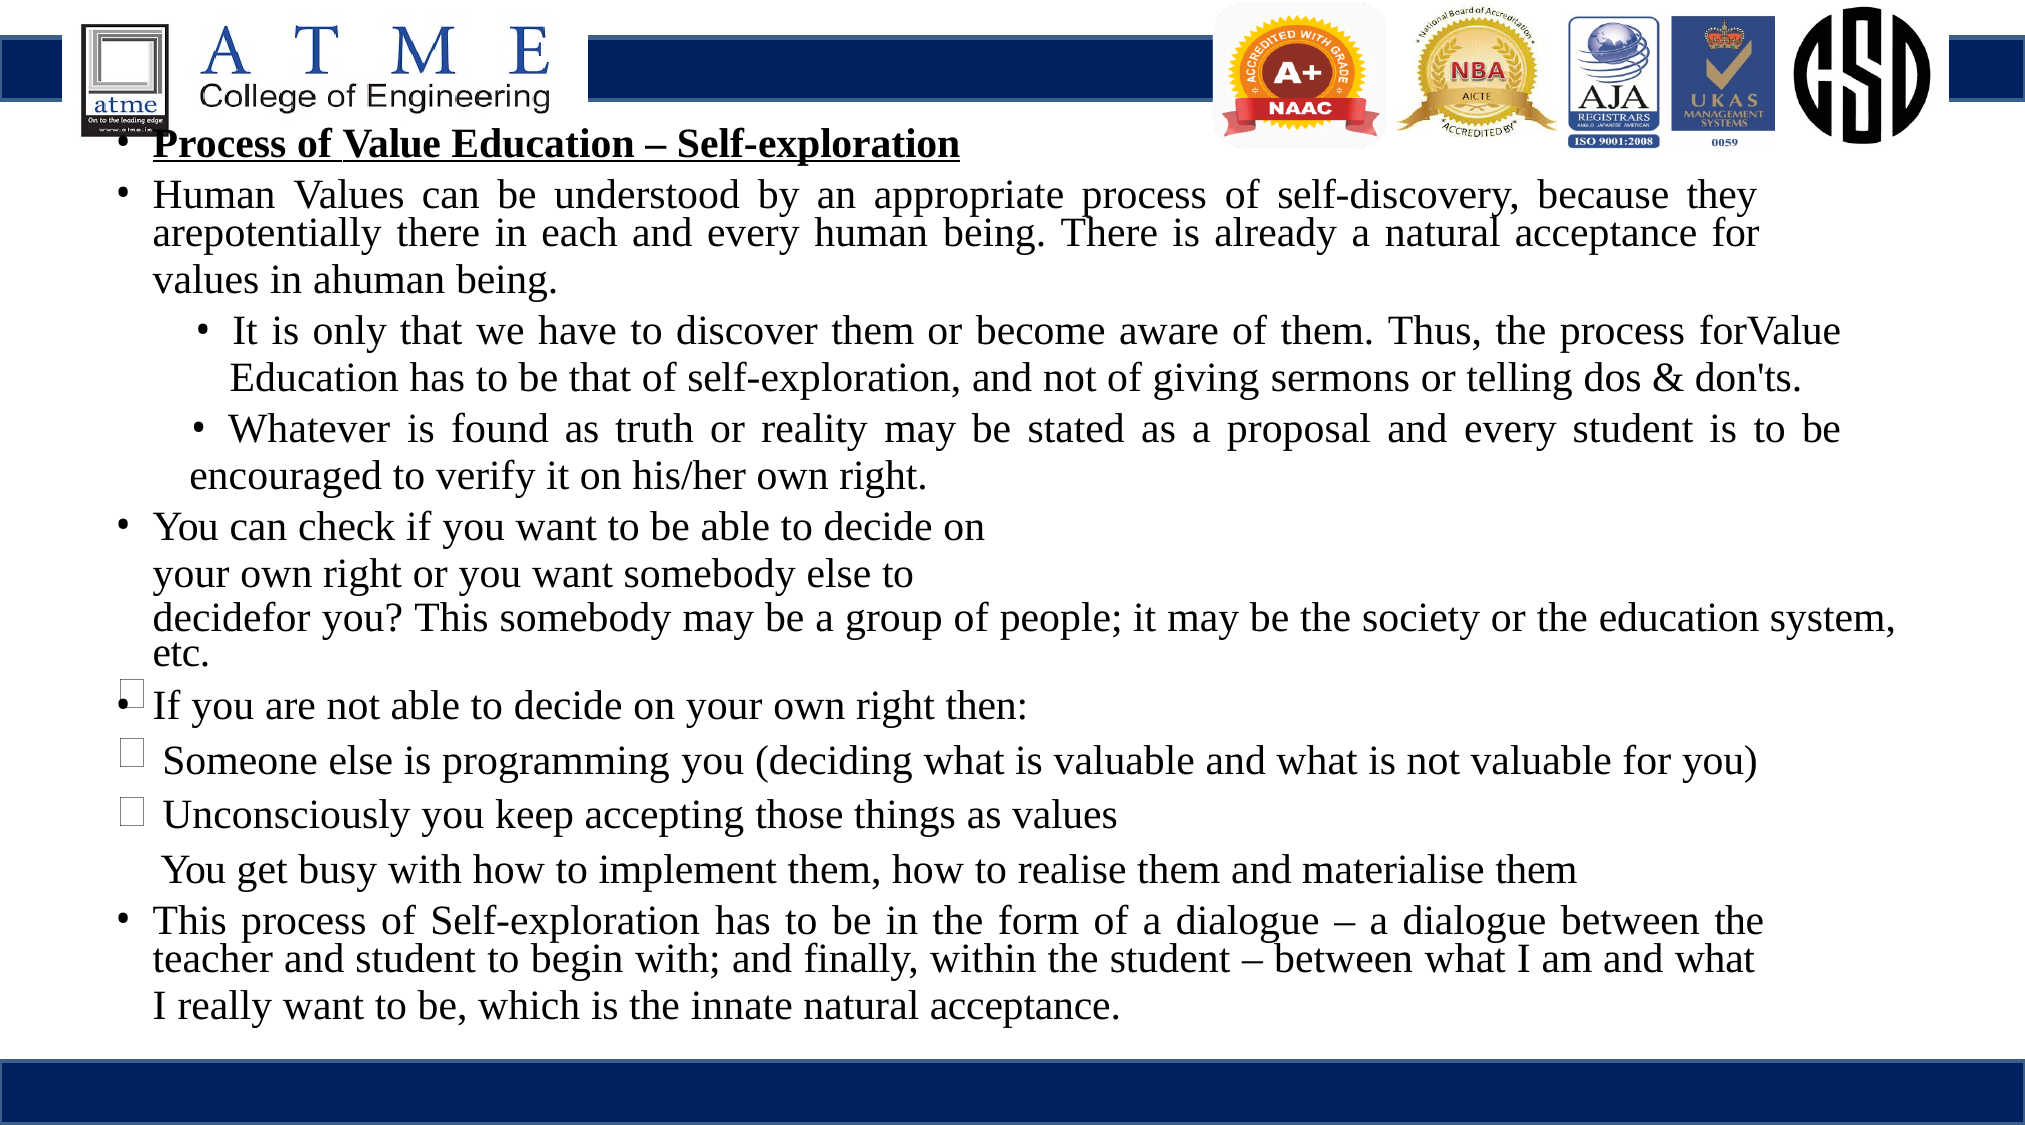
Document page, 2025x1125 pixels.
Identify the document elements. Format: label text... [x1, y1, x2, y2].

picture [62, 0, 588, 157]
picture [113, 784, 186, 837]
picture [113, 725, 186, 777]
picture [1212, 0, 1949, 150]
picture [113, 666, 186, 718]
text_box Process of Value Education – Self-exploration Human Values can be understood by an appropriate process of self-discovery, because they arepotentially there in each and every human being. There is already a natural acceptance for values in ahuman being. It is only that we have to discover them or become aware of them. Thus, the process forValue Education has to be that of self-exploration, and not of giving sermons or telling dos & don'ts. Whatever is found as truth or reality may be stated as a proposal and every student is to be encouraged to verify it on his/her own right. You can check if you want to be able to decide on your own right or you want somebody else to decidefor you? This somebody may be a group of people; it may be the society or the education system, etc. If you are not able to decide on your own right then: Someone else is programming you (deciding what is valuable and what is not valuable for you) Unconsciously you keep accepting those things as values You get busy with how to implement them, how to realise them and materialise them This process of Self-exploration has to be in the form of a dialogue – a dialogue between the teacher and student to begin with; and finally, within the student – between what I am and what I really want to be, which is the innate natural acceptance. [113, 109, 1923, 1029]
